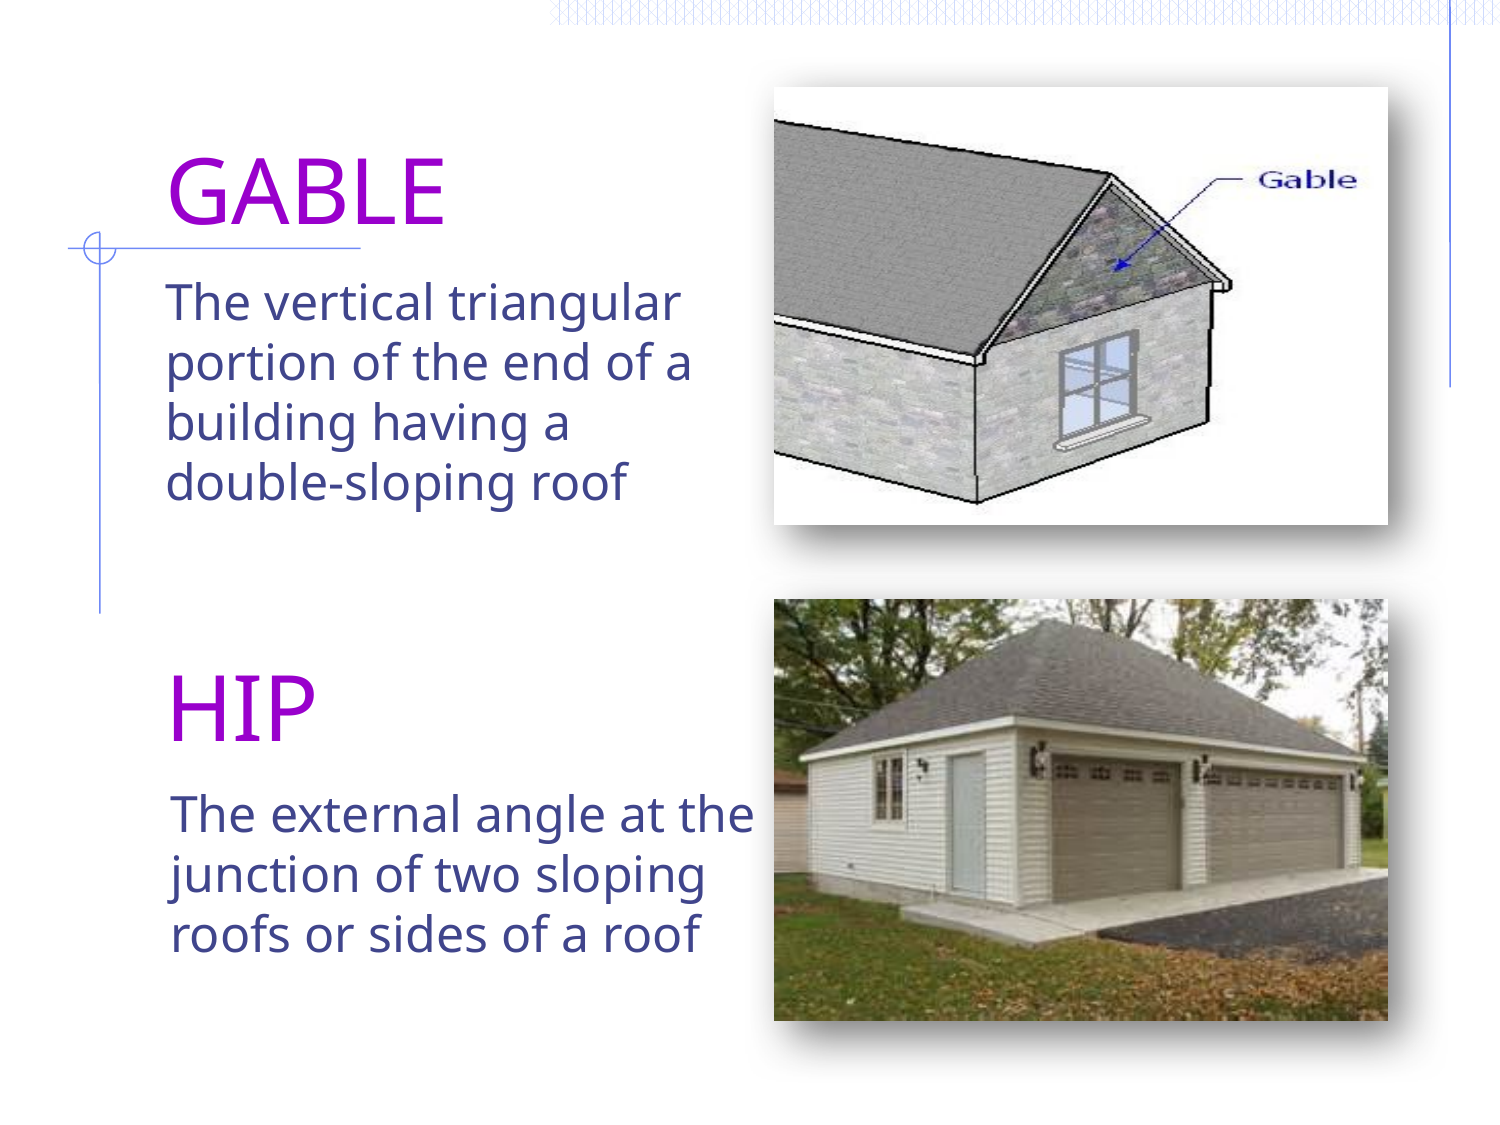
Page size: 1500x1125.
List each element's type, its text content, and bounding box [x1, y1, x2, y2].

list GABLE [150, 99, 764, 250]
picture [774, 87, 1388, 526]
list The vertical triangular portion of the end of a building having a double-sloping roof [150, 262, 738, 512]
picture [774, 599, 1388, 1022]
list HIP [150, 512, 812, 768]
list The external angle at the junction of two sloping roofs or sides of a roof [155, 774, 781, 1088]
